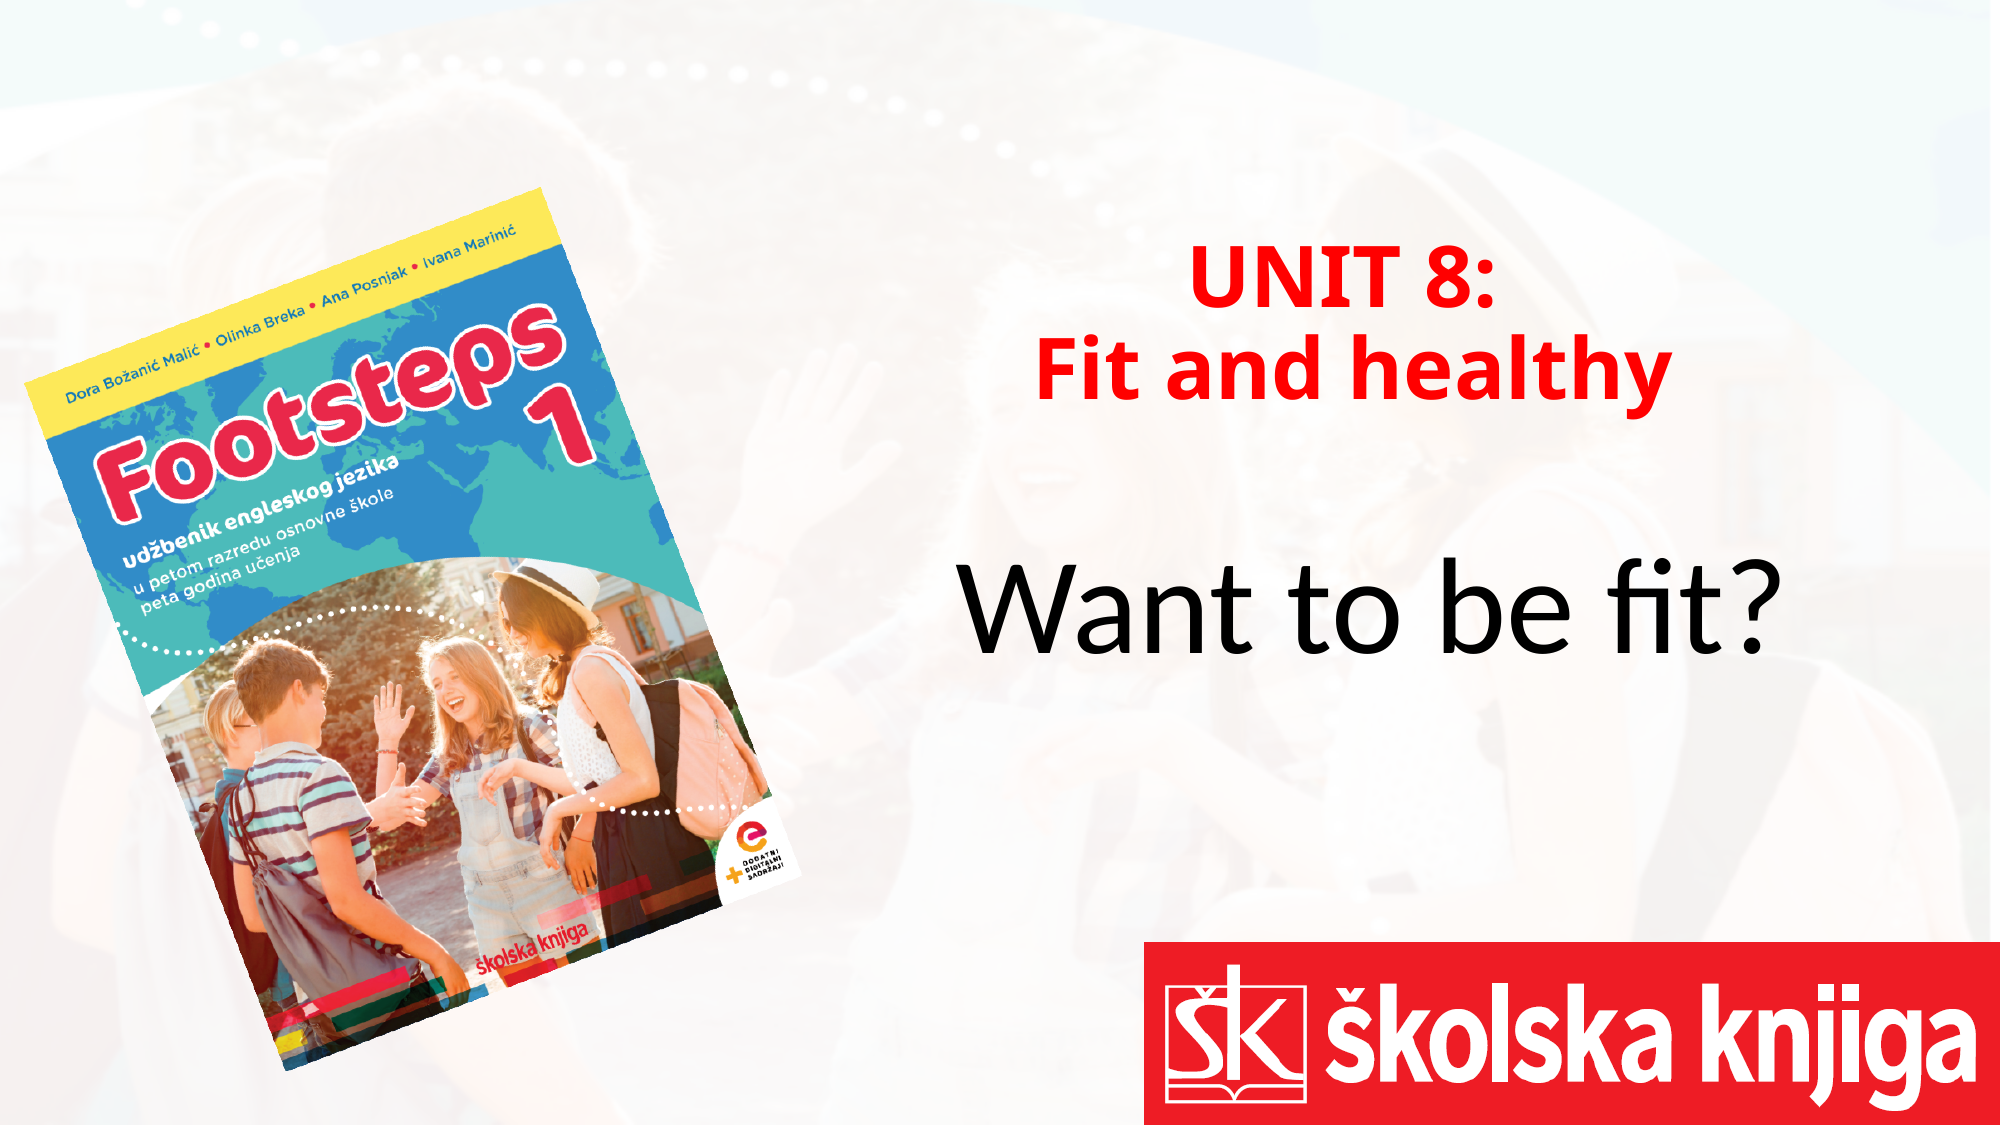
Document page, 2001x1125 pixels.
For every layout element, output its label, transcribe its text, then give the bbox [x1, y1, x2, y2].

subtitle Want to be fit? [801, 527, 1944, 800]
picture [1144, 942, 2000, 1125]
picture [24, 188, 801, 1071]
title UNIT 8: Fit and healthy [730, 226, 1976, 426]
